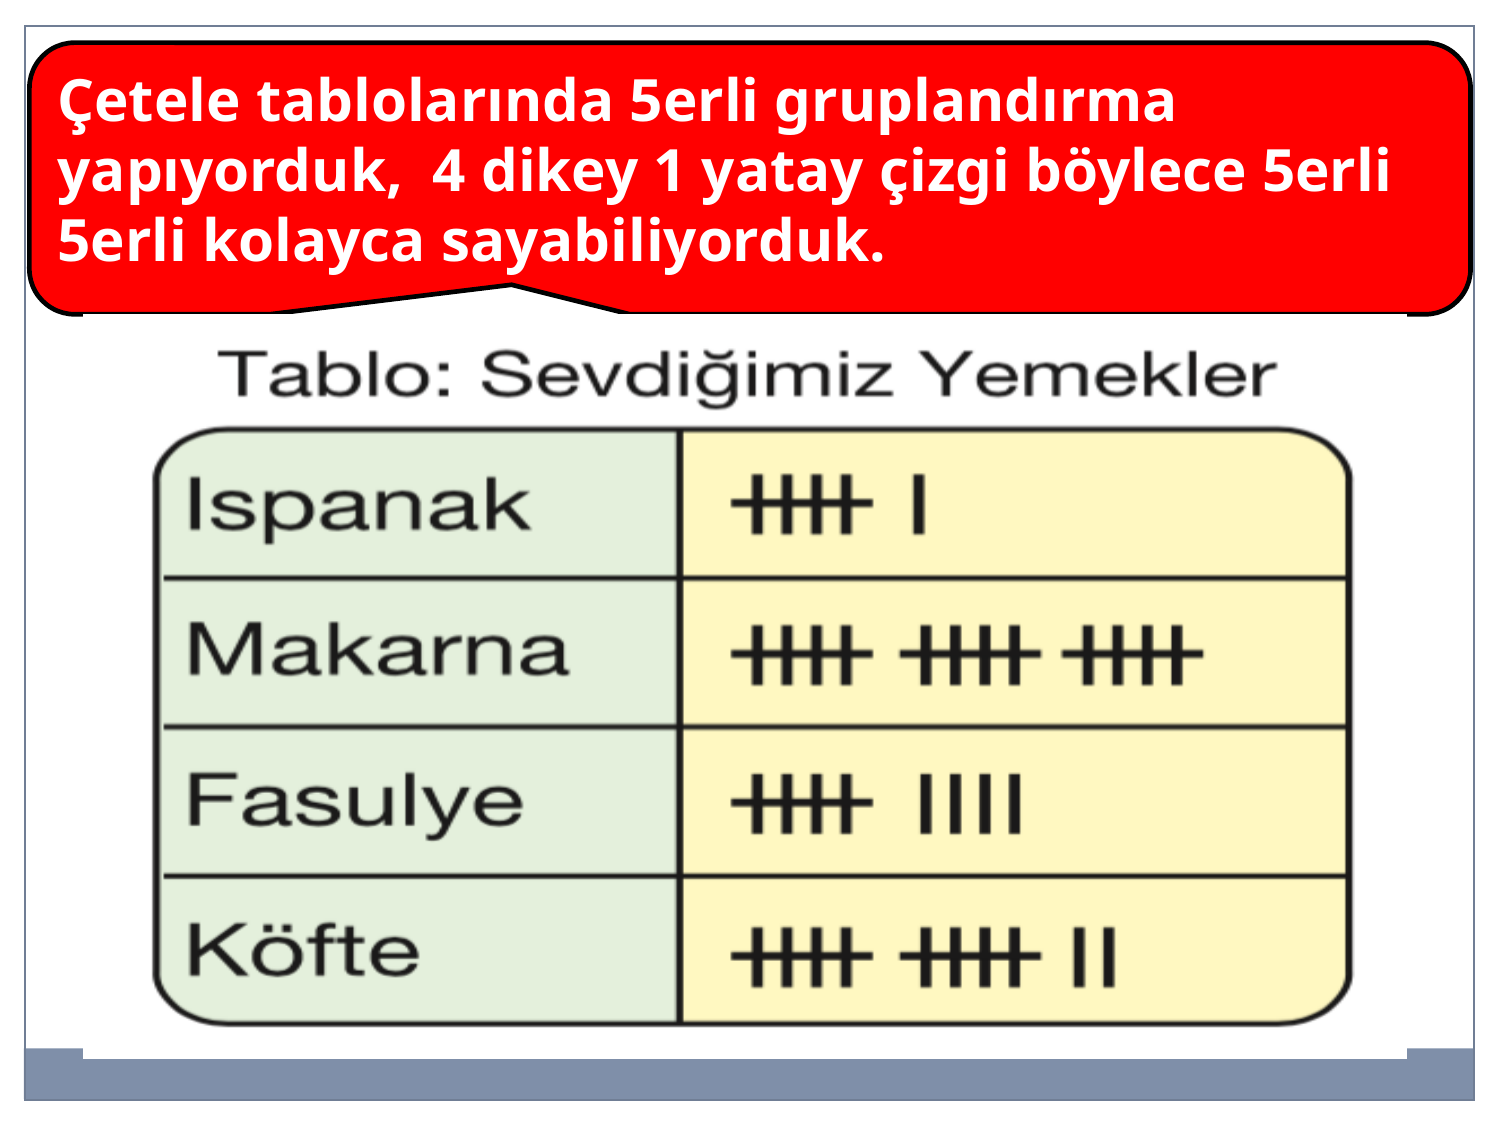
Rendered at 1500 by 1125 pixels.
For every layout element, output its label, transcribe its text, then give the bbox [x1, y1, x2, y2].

picture [83, 314, 1407, 1059]
text_box Çetele tablolarında 5erli gruplandırma yapıyorduk, 4 dikey 1 yatay çizgi böylece 5erli 5erli kolayca sayabiliyorduk. [29, 42, 1471, 315]
